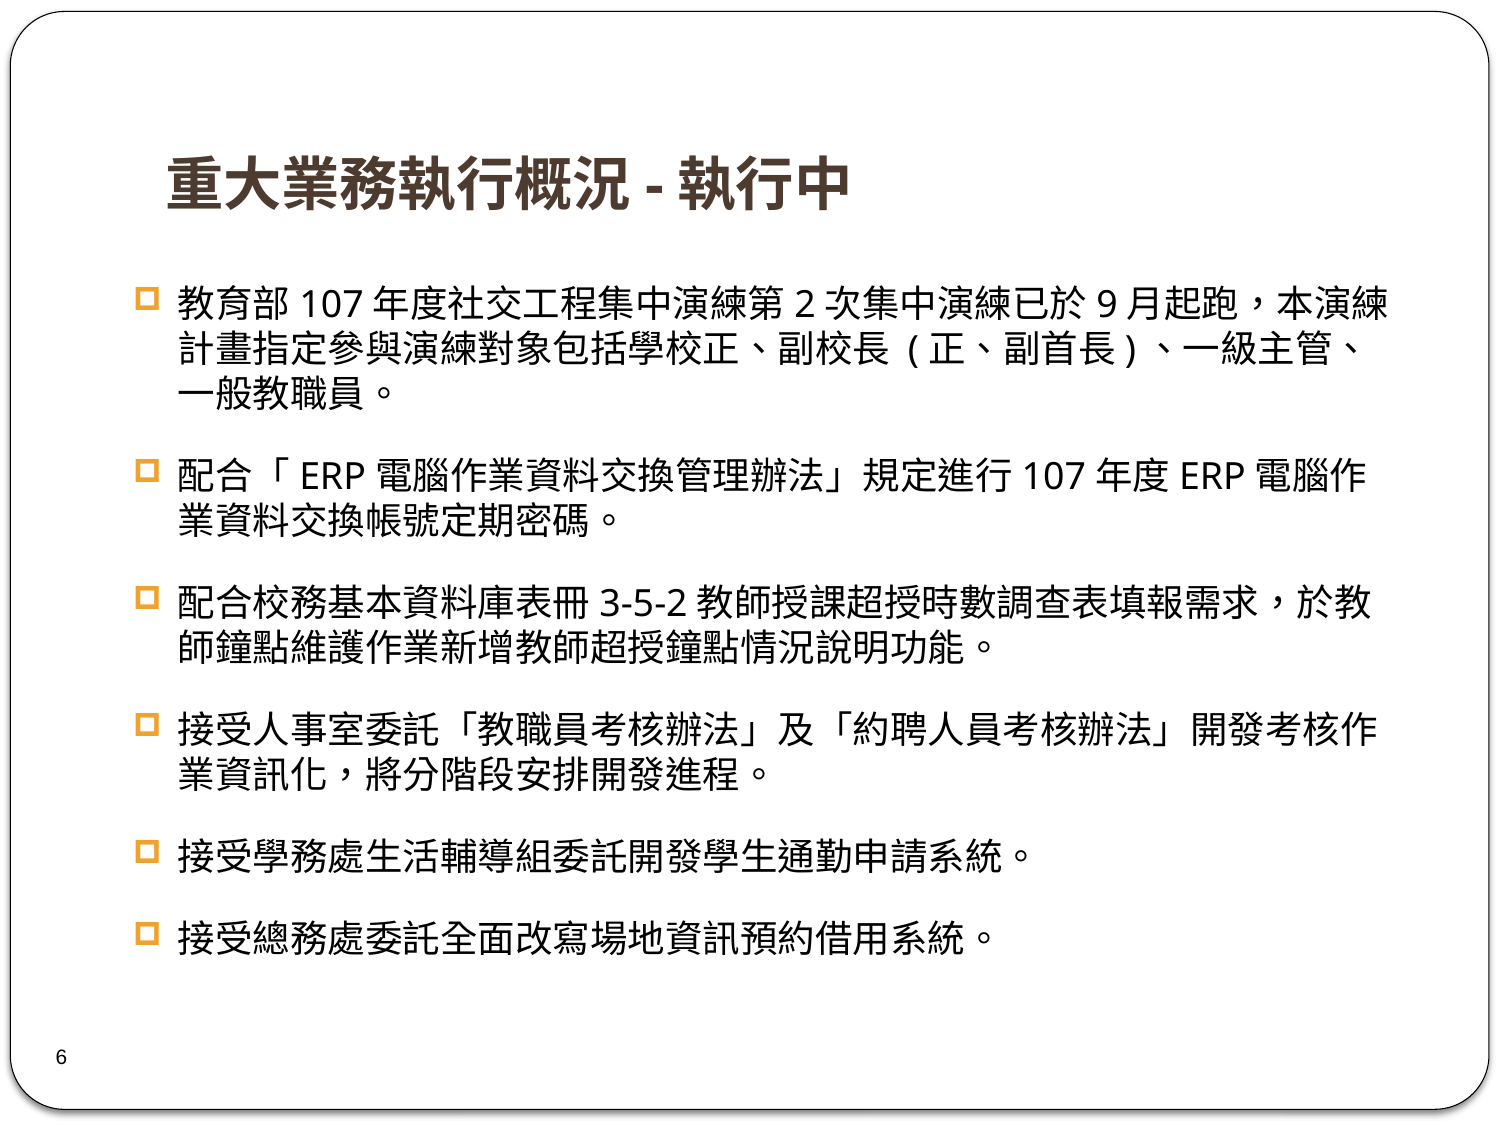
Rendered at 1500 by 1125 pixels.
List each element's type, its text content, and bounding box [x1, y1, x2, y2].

slide_number 6 [23, 1018, 99, 1094]
title 重大業務執行概況-執行中 [150, 45, 1425, 233]
list 教育部107年度社交工程集中演練第2次集中演練已於9月起跑，本演練計畫指定參與演練對象包括學校正、副校長 (正、副首長)、一級主管、一般教職員。 配合「ERP電腦作業資料交換管理辦法」規定進行107年度ERP電腦作業資料交換帳號定期密碼。 配合校務基本資料庫表冊3-5-2教師授課超授時數調查表填報需求，於教師鐘點維護作業新增教師超授鐘點情況說明功能。 接受人事室委託「教職員考核辦法」及「約聘人員考核辦法」開發考核作業資訊化，將分階段安排開發進程。 接受學務處生活輔導組委託開發學生通勤申請系統。 接受總務處委託全面改寫場地資訊預約借用系統。 [118, 236, 1418, 1004]
